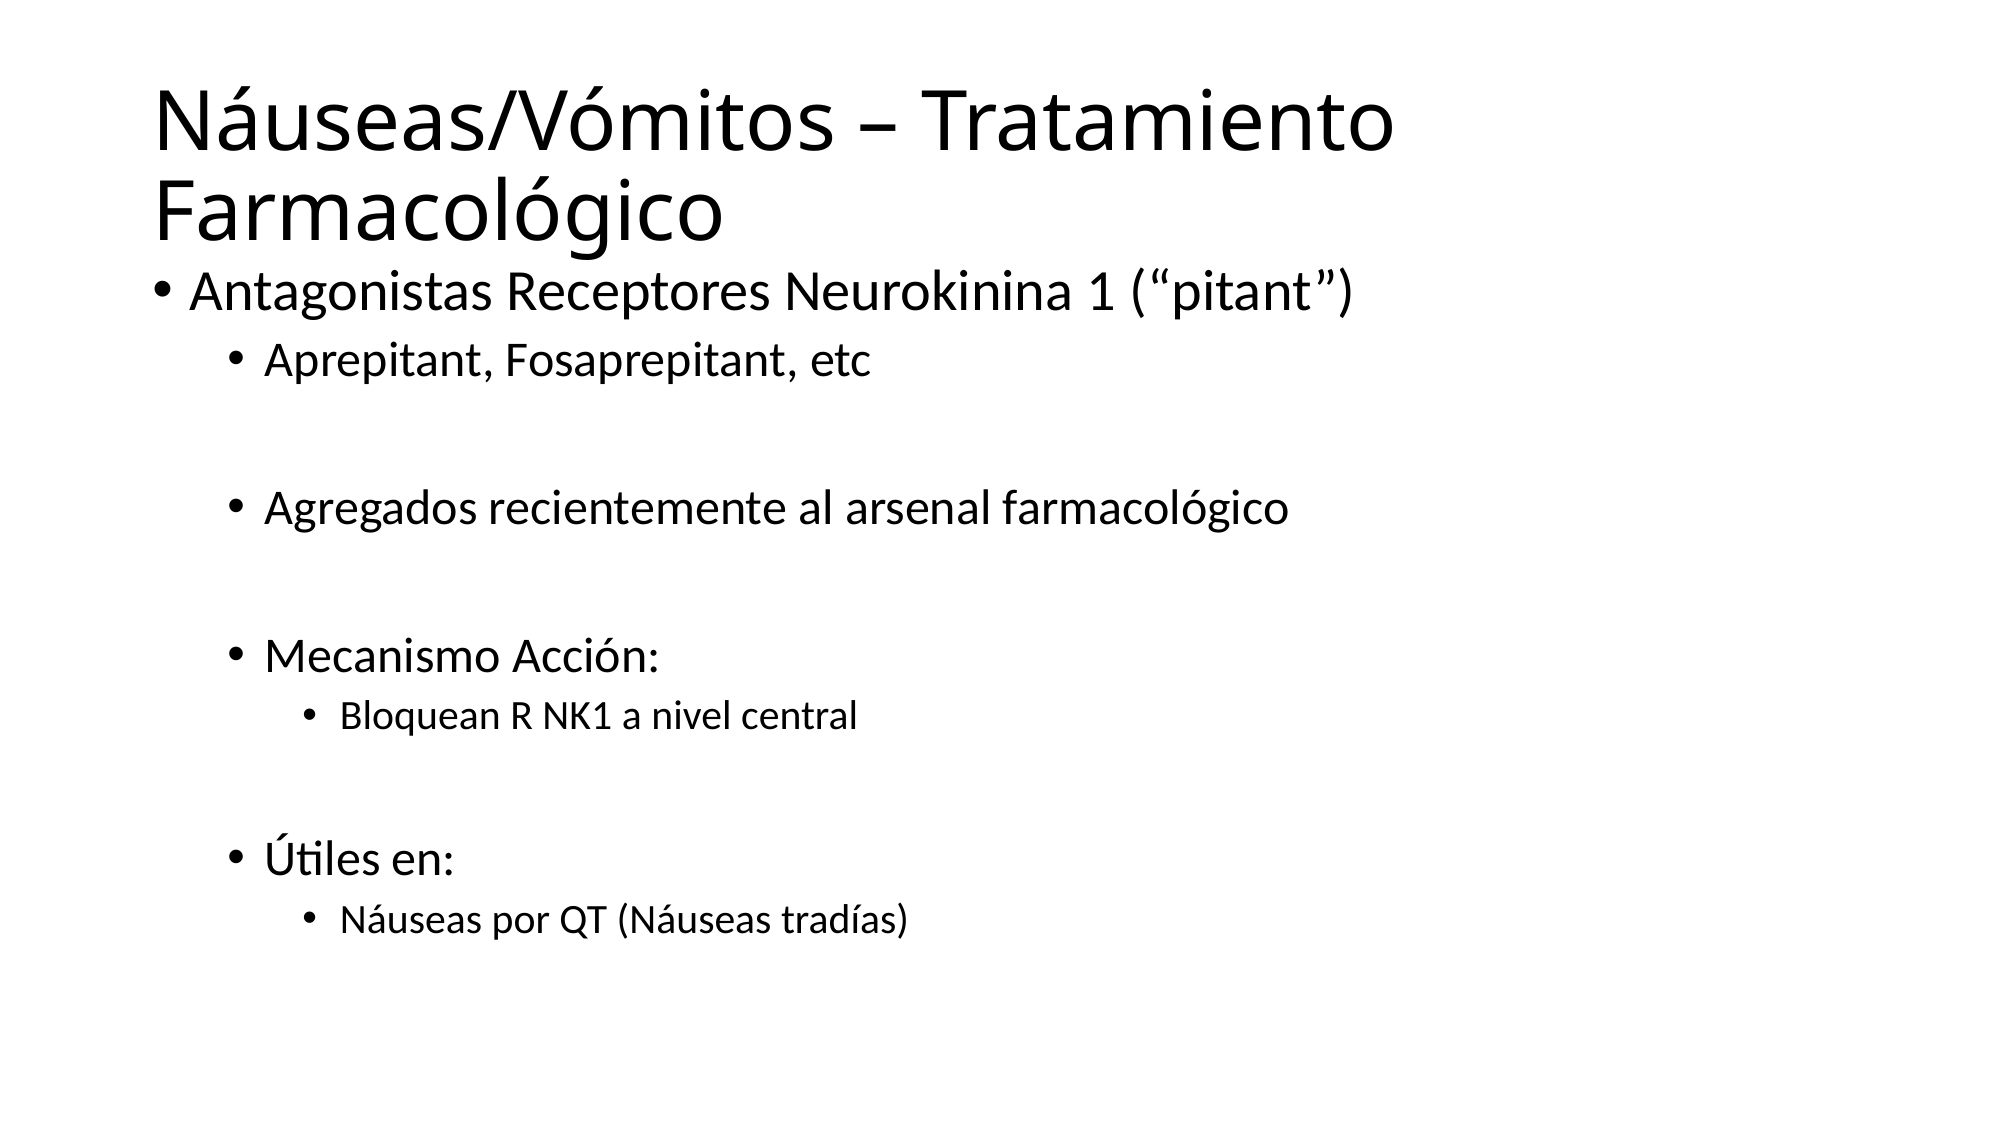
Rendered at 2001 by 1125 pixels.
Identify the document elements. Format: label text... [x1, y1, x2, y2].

title Náuseas/Vómitos – Tratamiento Farmacológico [137, 59, 1863, 252]
list Antagonistas Receptores Neurokinina 1 (“pitant”) Aprepitant, Fosaprepitant, etc Agregados recientemente al arsenal farmacológico Mecanismo Acción: Bloquean R NK1 a nivel central Útiles en: Náuseas por QT (Náuseas tradías) [137, 252, 1863, 1040]
